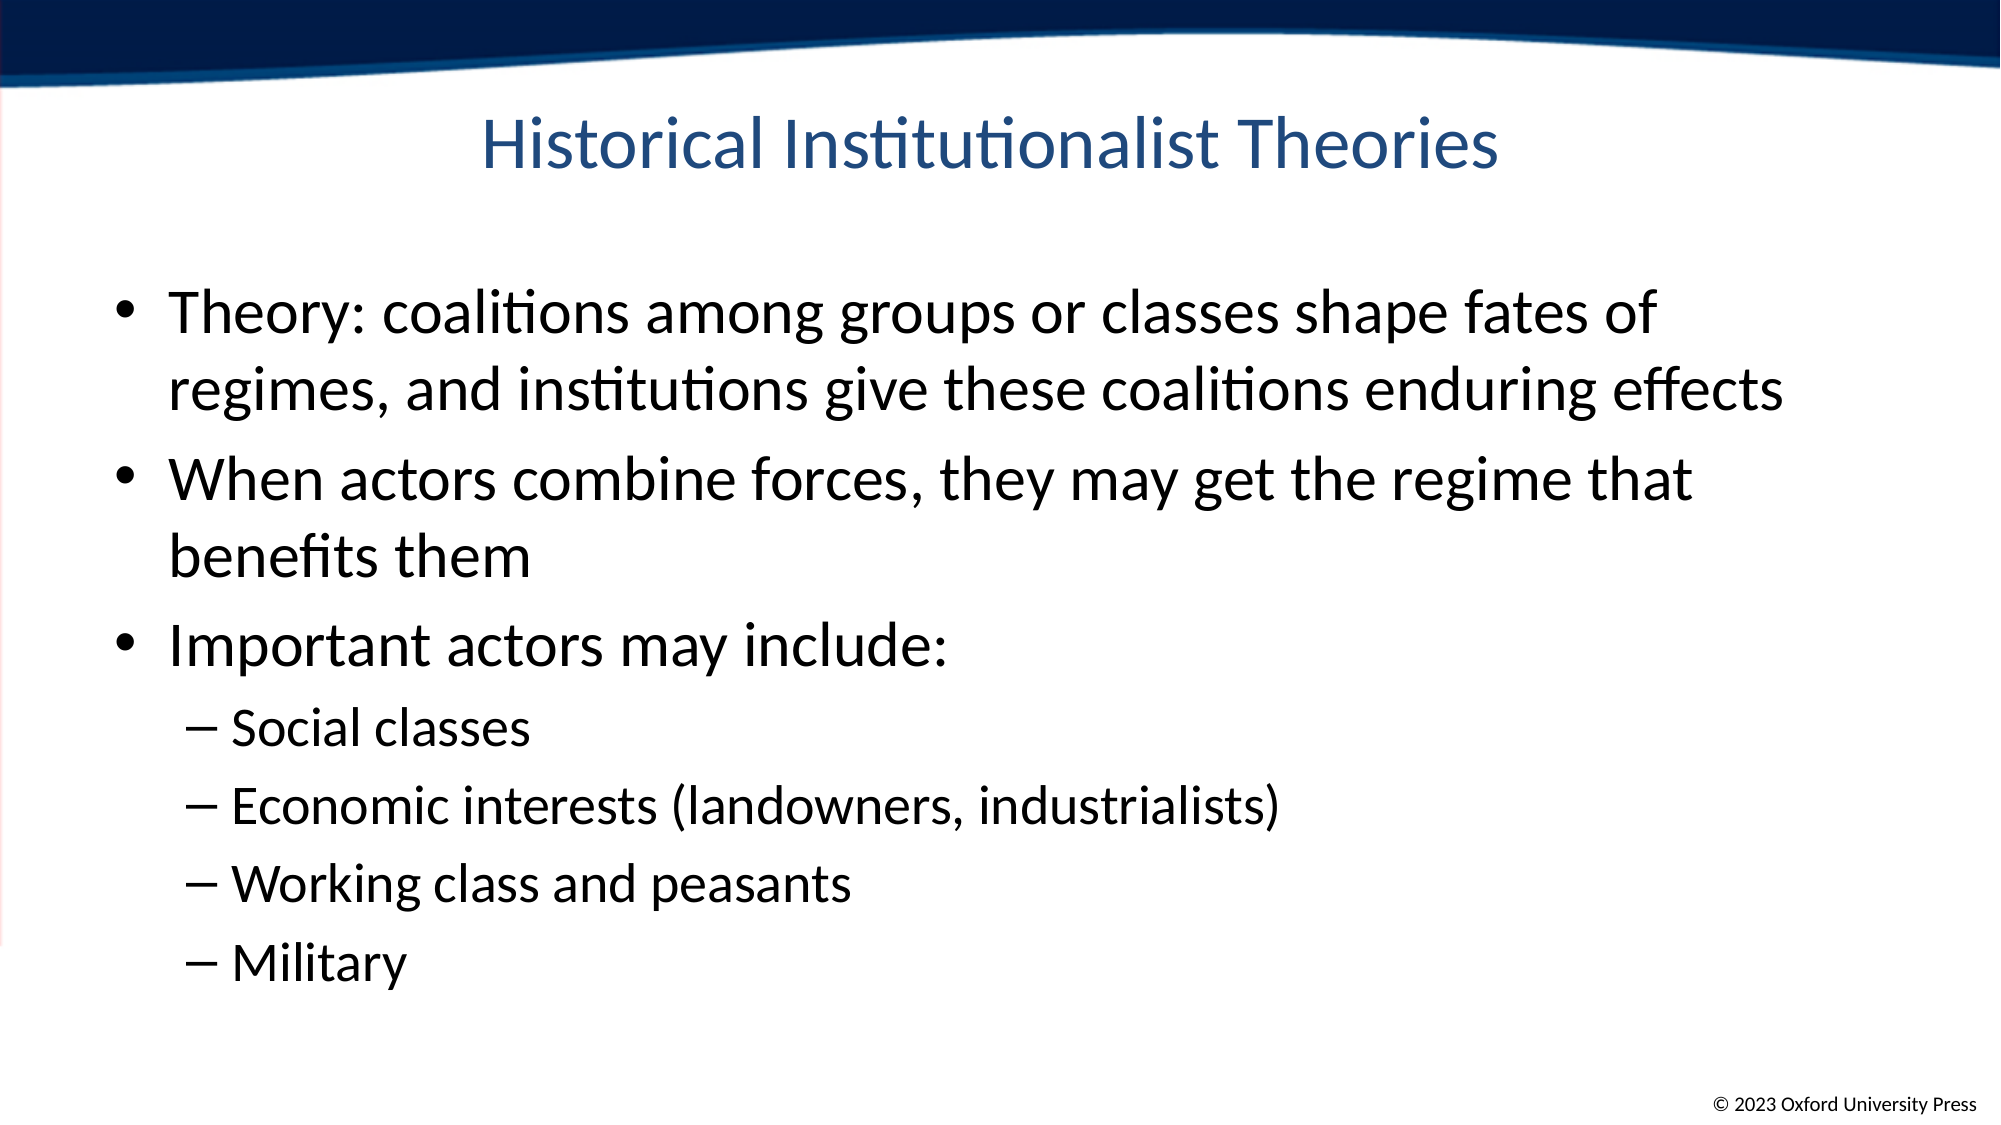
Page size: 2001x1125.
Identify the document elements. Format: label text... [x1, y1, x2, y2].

title Historical Institutionalist Theories [99, 45, 1900, 233]
picture [0, 0, 2000, 1125]
list Theory: coalitions among groups or classes shape fates of regimes, and institutions give these coalitions enduring effects When actors combine forces, they may get the regime that benefits them Important actors may include: Social classes Economic interests (landowners, industrialists) Working class and peasants Military [99, 262, 1900, 1005]
